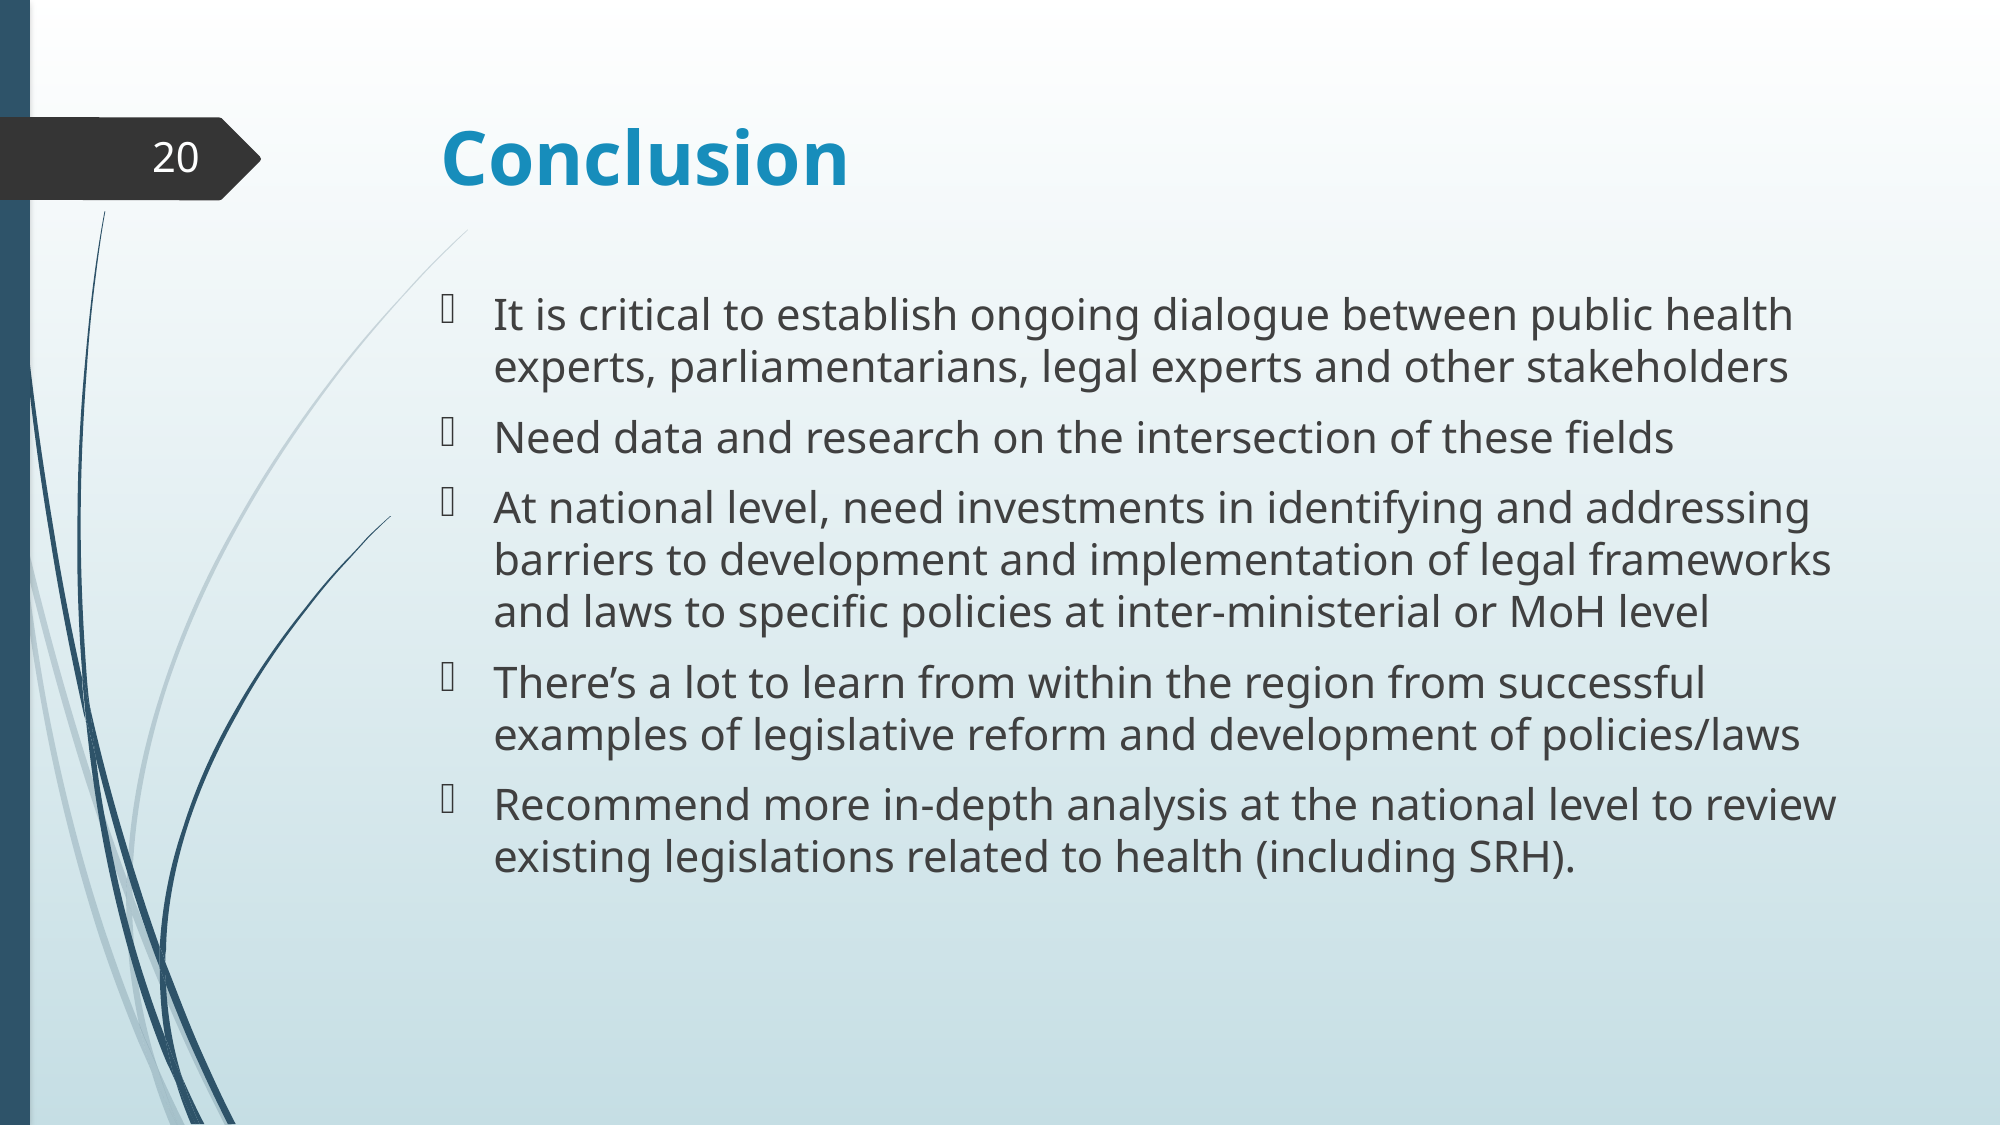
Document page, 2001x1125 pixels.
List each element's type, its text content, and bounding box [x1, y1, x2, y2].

slide_number 20 [87, 129, 216, 190]
list It is critical to establish ongoing dialogue between public health experts, parliamentarians, legal experts and other stakeholders Need data and research on the intersection of these fields At national level, need investments in identifying and addressing barriers to development and implementation of legal frameworks and laws to specific policies at inter-ministerial or MoH level There’s a lot to learn from within the region from successful examples of legislative reform and development of policies/laws Recommend more in-depth analysis at the national level to review existing legislations related to health (including SRH). [425, 279, 1888, 900]
title Conclusion [425, 102, 1888, 279]
